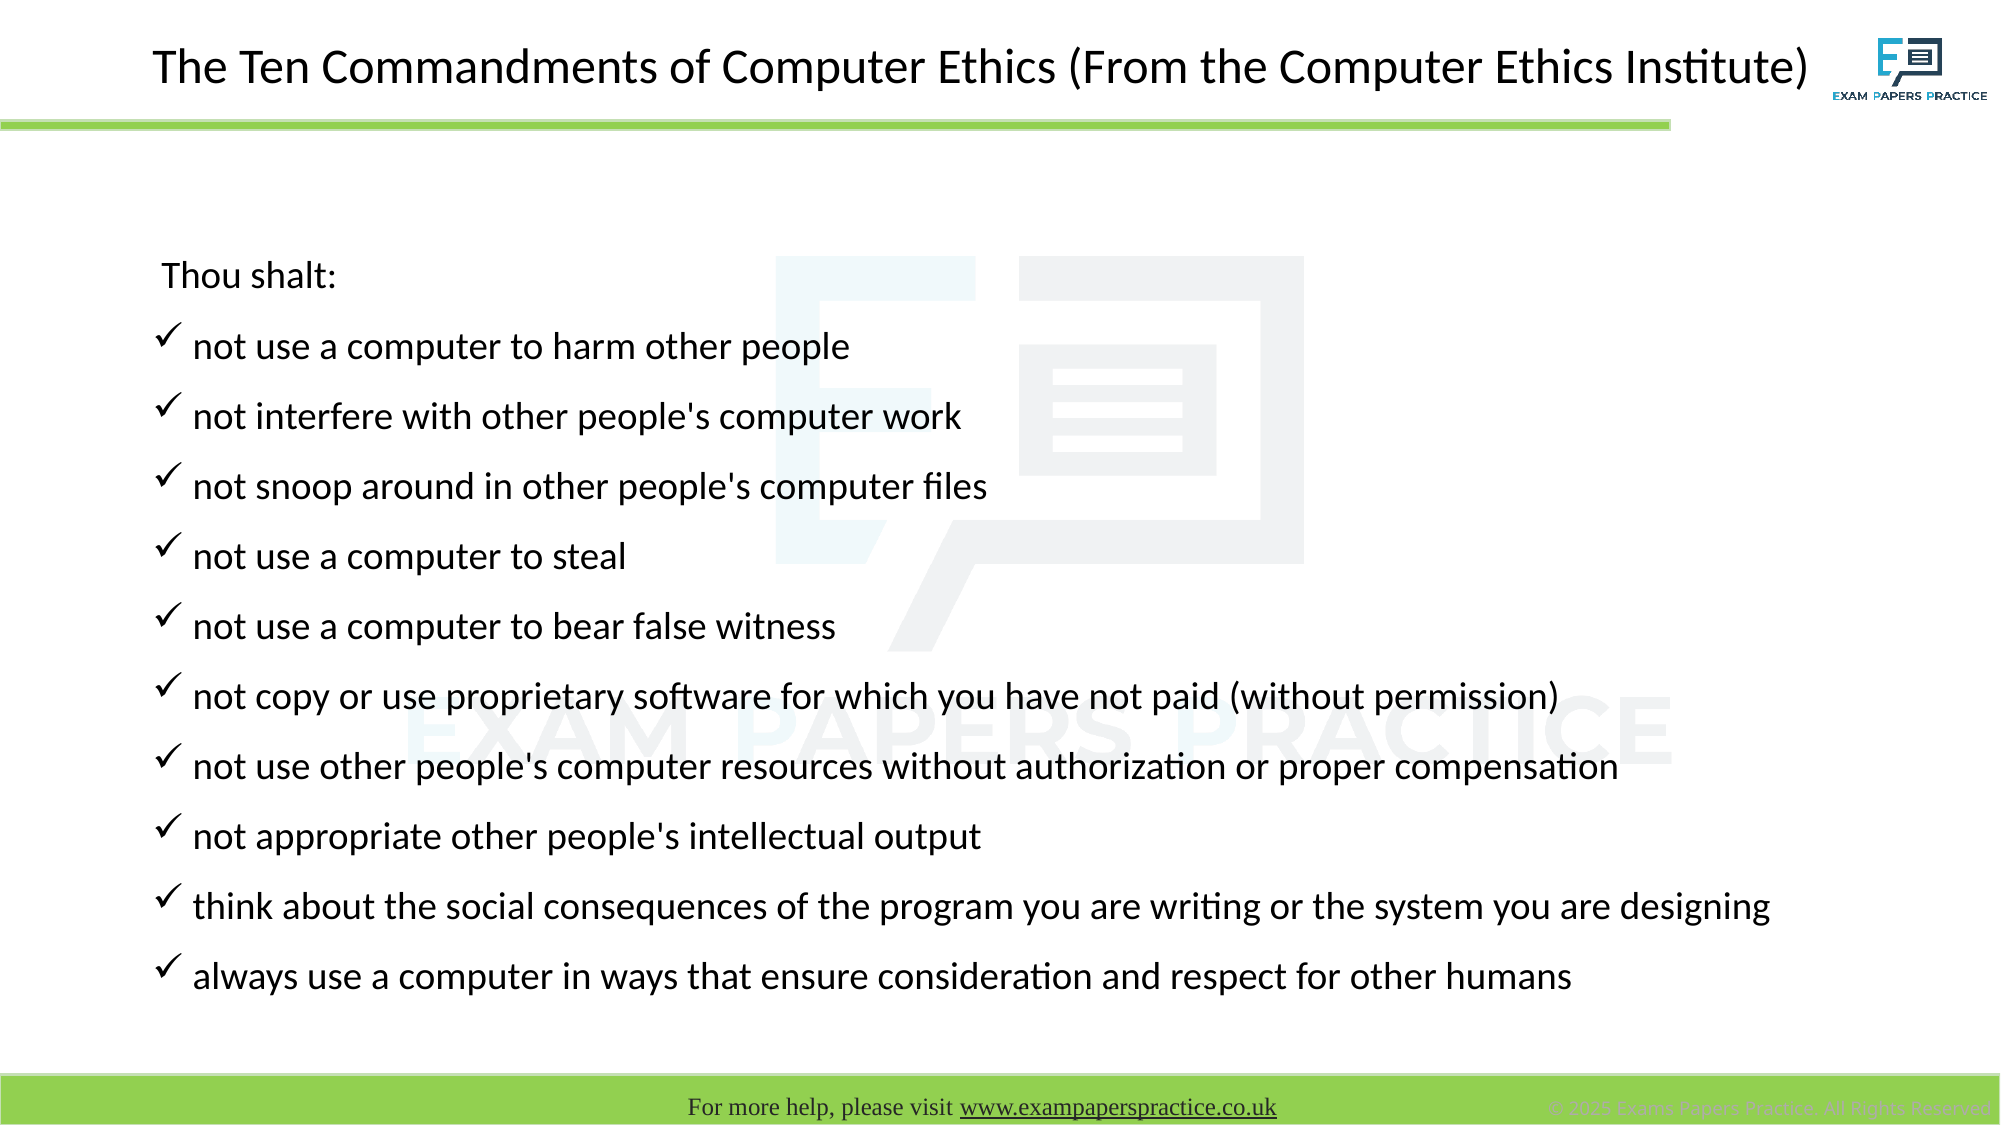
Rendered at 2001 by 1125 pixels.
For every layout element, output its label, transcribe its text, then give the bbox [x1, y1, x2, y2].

list Thou shalt: not use a computer to harm other people not interfere with other people's computer work not snoop around in other people's computer files not use a computer to steal not use a computer to bear false witness not copy or use proprietary software for which you have not paid (without permission) not use other people's computer resources without authorization or proper compensation not appropriate other people's intellectual output think about the social consequences of the program you are writing or the system you are designing always use a computer in ways that ensure consideration and respect for other humans [137, 247, 1863, 1013]
title The Ten Commandments of Computer Ethics (From the Computer Ethics Institute) [137, 42, 1863, 152]
